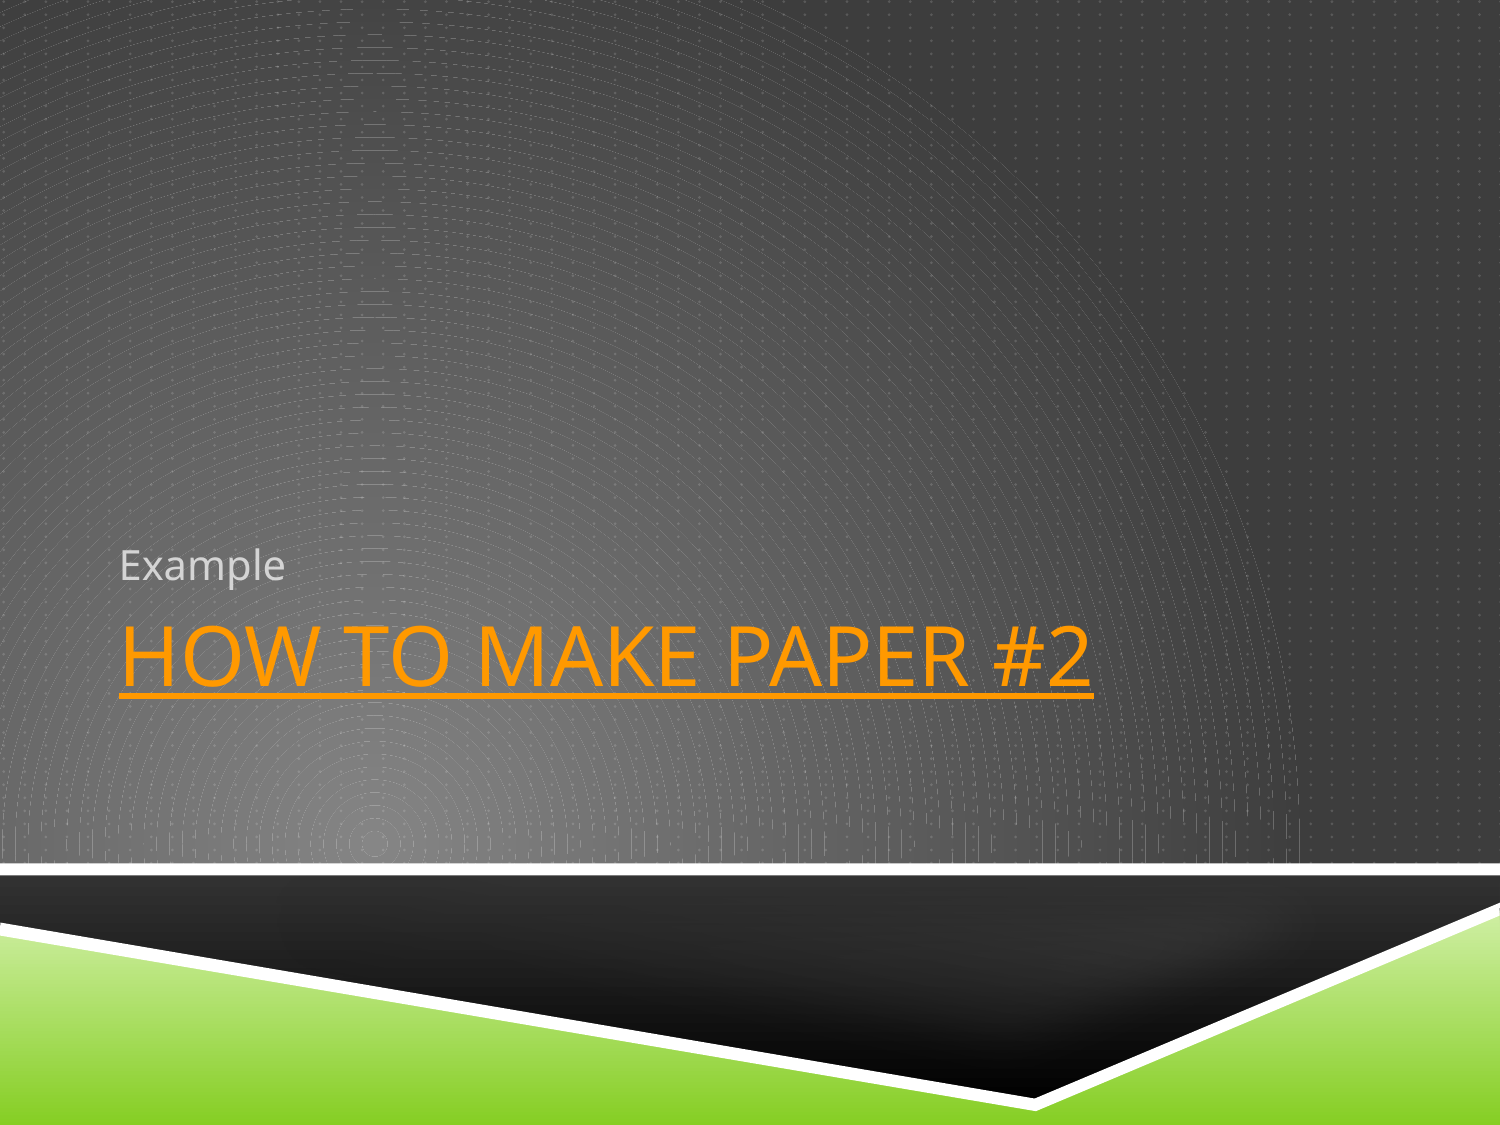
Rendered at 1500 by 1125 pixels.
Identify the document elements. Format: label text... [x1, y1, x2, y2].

list Example [118, 350, 1394, 597]
title How to make paper #2 [118, 597, 1394, 820]
